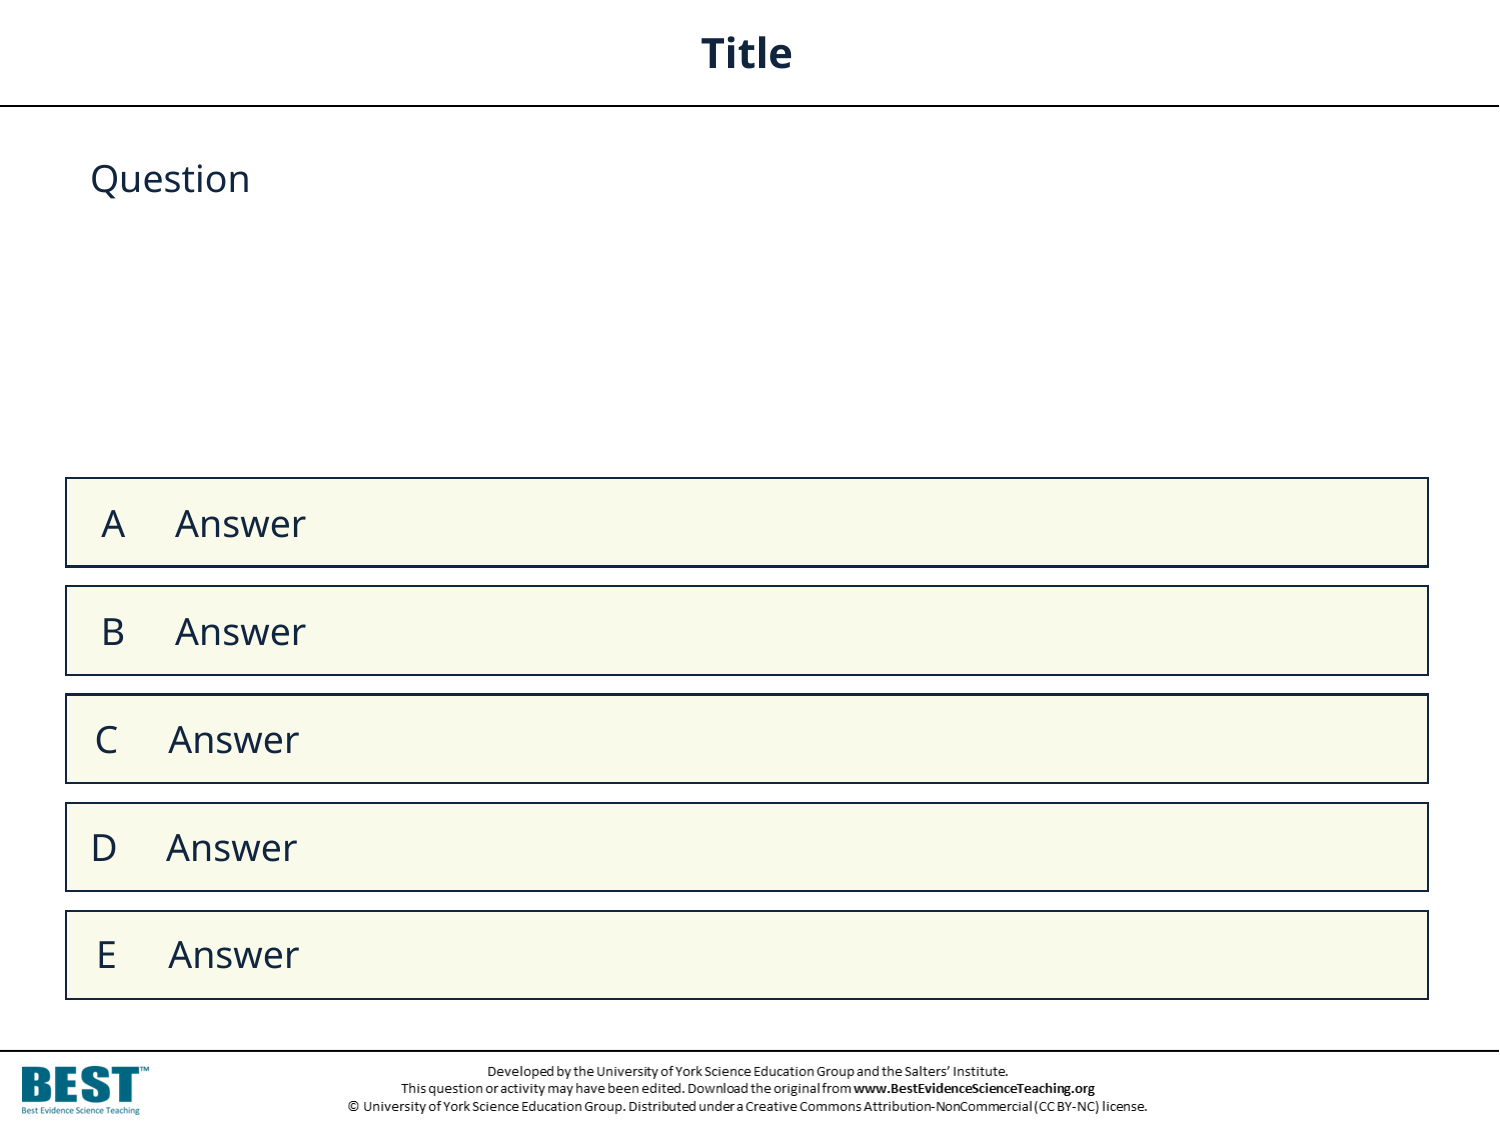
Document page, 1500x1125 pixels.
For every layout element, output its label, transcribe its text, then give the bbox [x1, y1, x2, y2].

text_box Title [23, 4, 1471, 99]
picture [0, 105, 1500, 1125]
